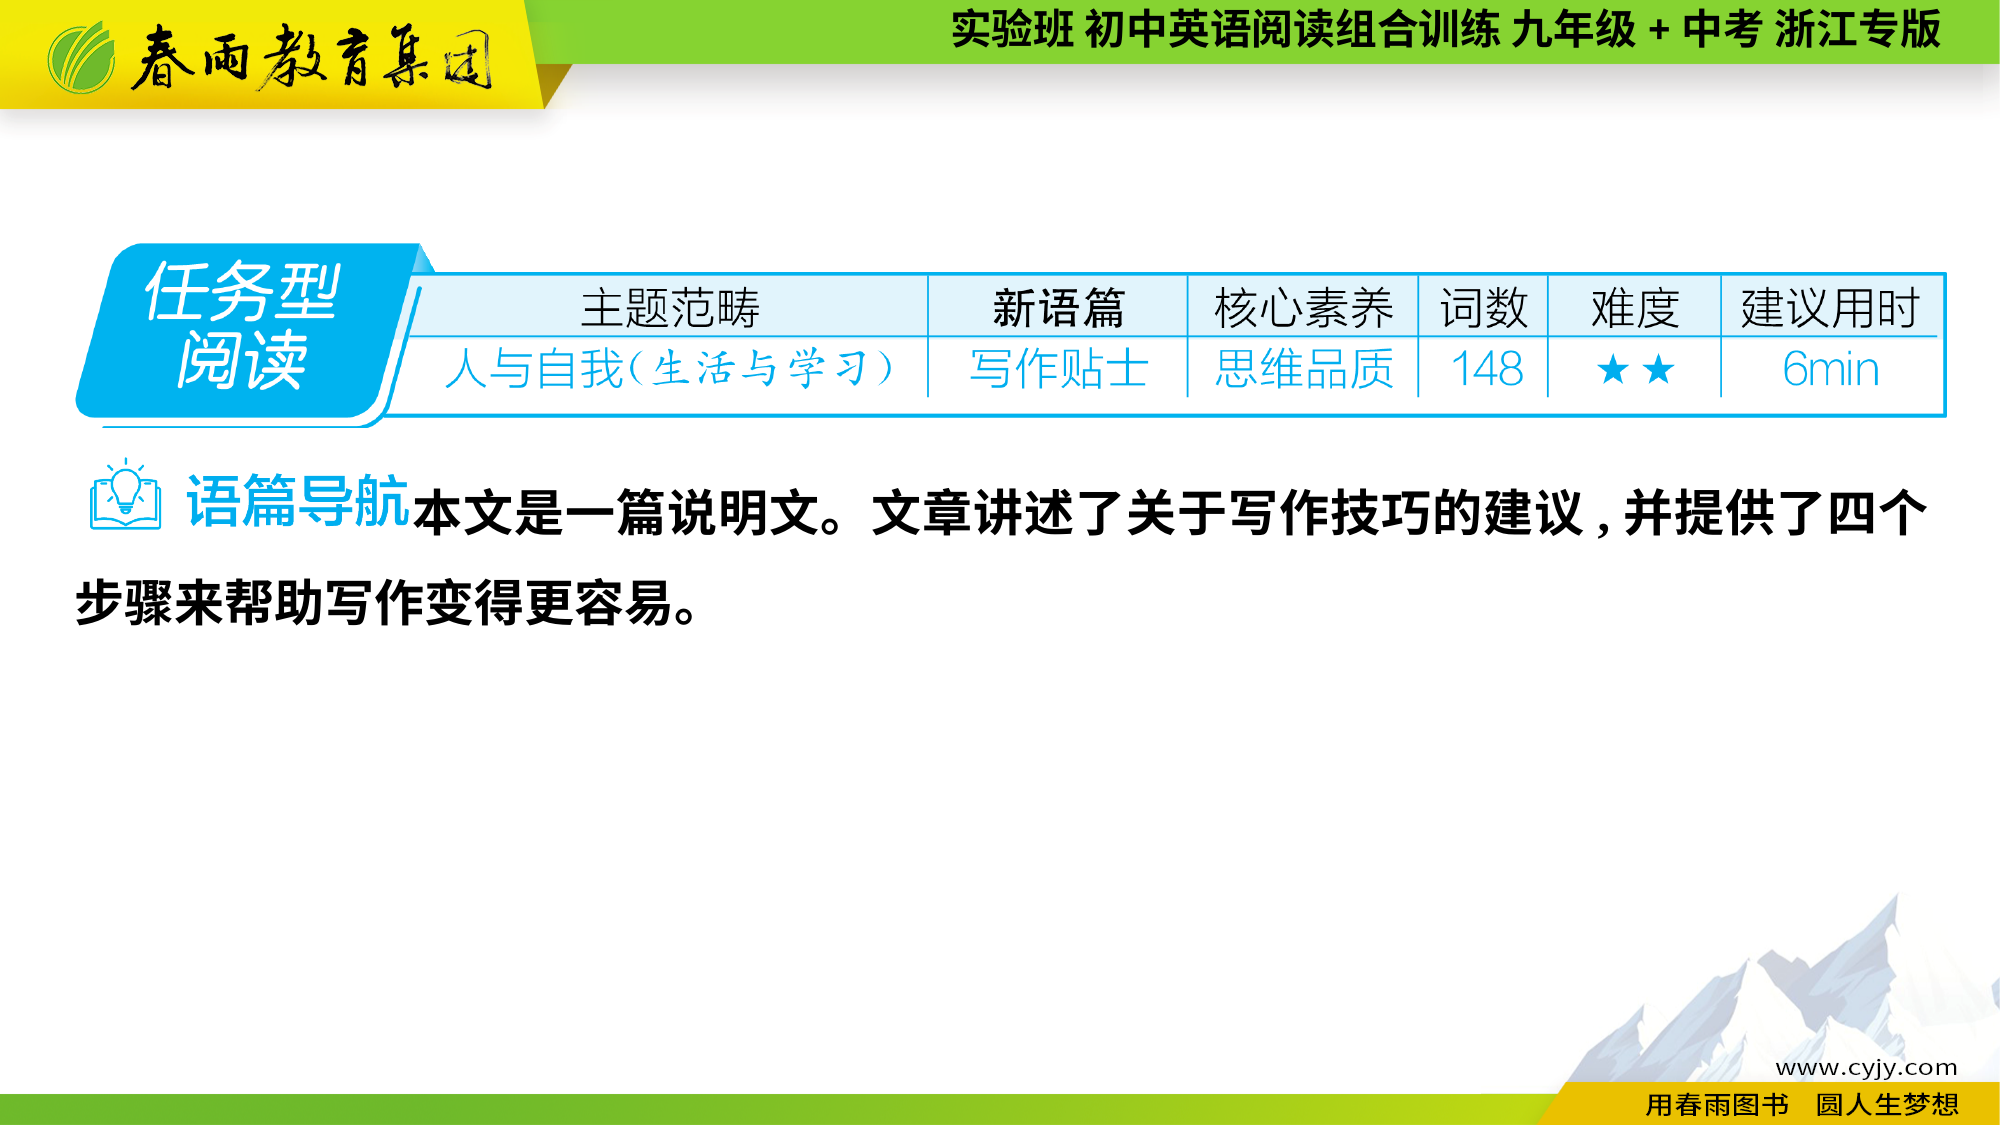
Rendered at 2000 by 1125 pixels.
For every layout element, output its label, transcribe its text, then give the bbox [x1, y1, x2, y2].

list 本文是一篇说明文。文章讲述了关于写作技巧的建议,并提供了四个步骤来帮助写作变得更容易。 [59, 444, 1944, 630]
picture [0, 0, 2000, 1125]
